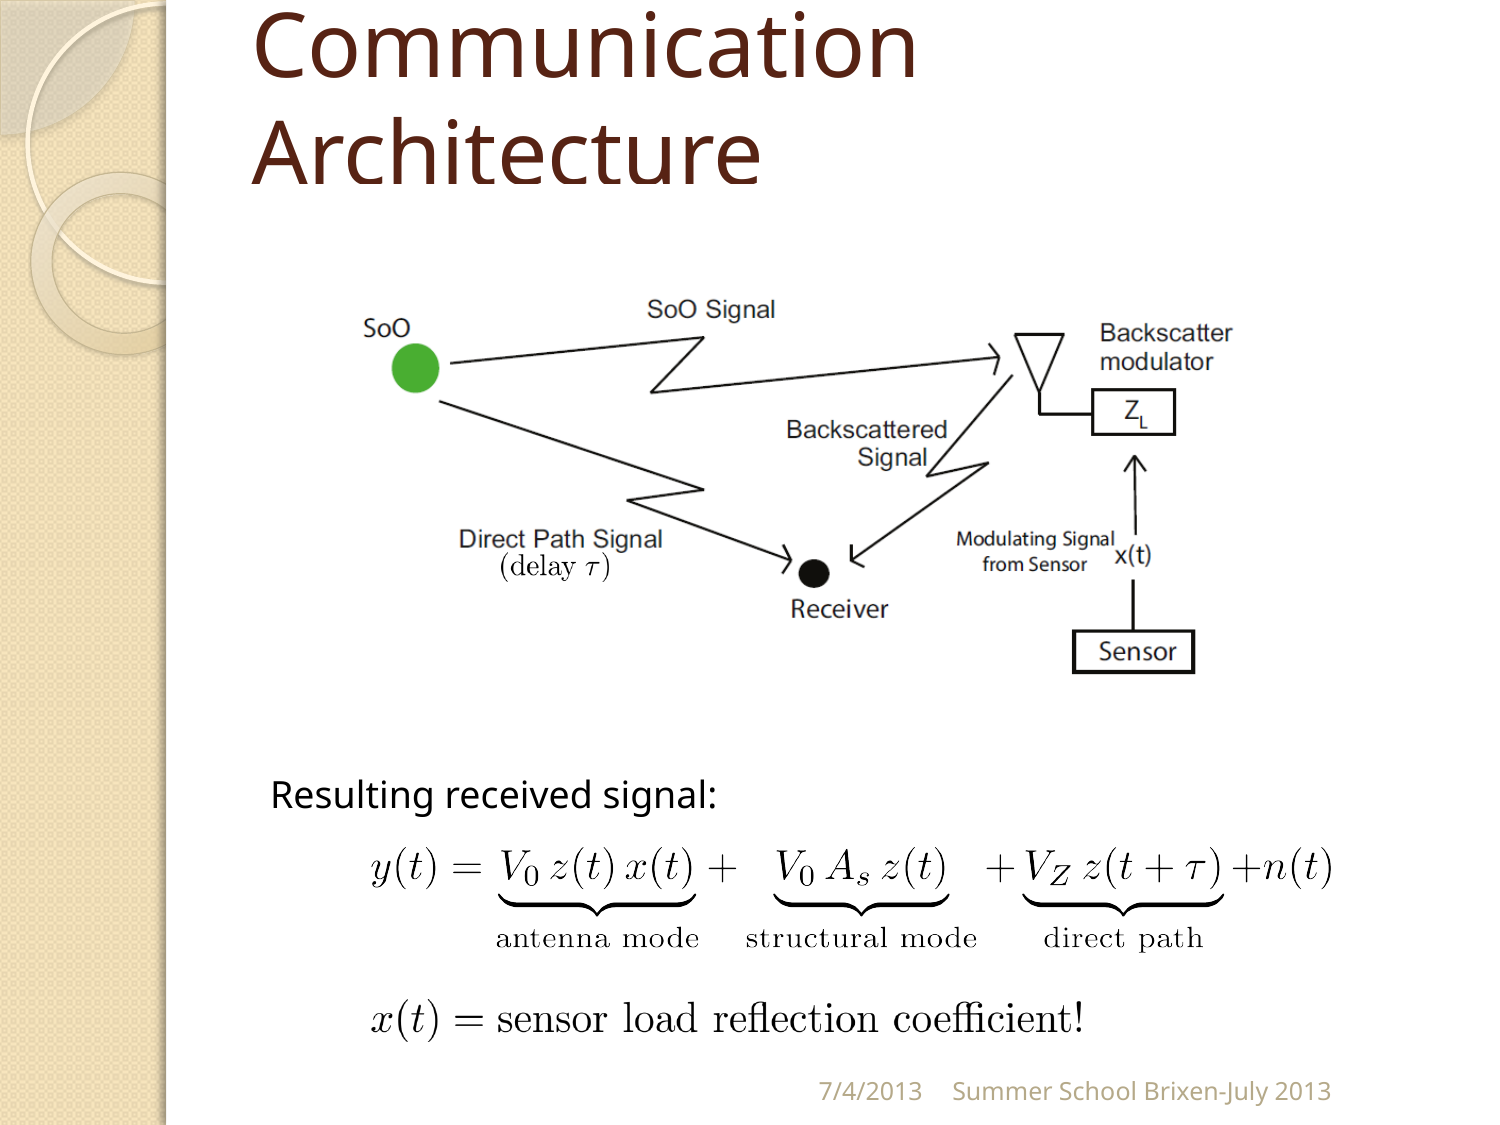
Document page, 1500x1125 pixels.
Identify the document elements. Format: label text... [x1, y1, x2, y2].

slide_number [587, 1053, 937, 1113]
picture [501, 552, 609, 582]
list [197, 184, 1500, 874]
picture [371, 846, 1331, 953]
picture [371, 999, 1081, 1042]
footer Summer School Brixen-July 2013 [937, 1034, 1413, 1113]
title Communication Architecture [236, 1, 1467, 181]
